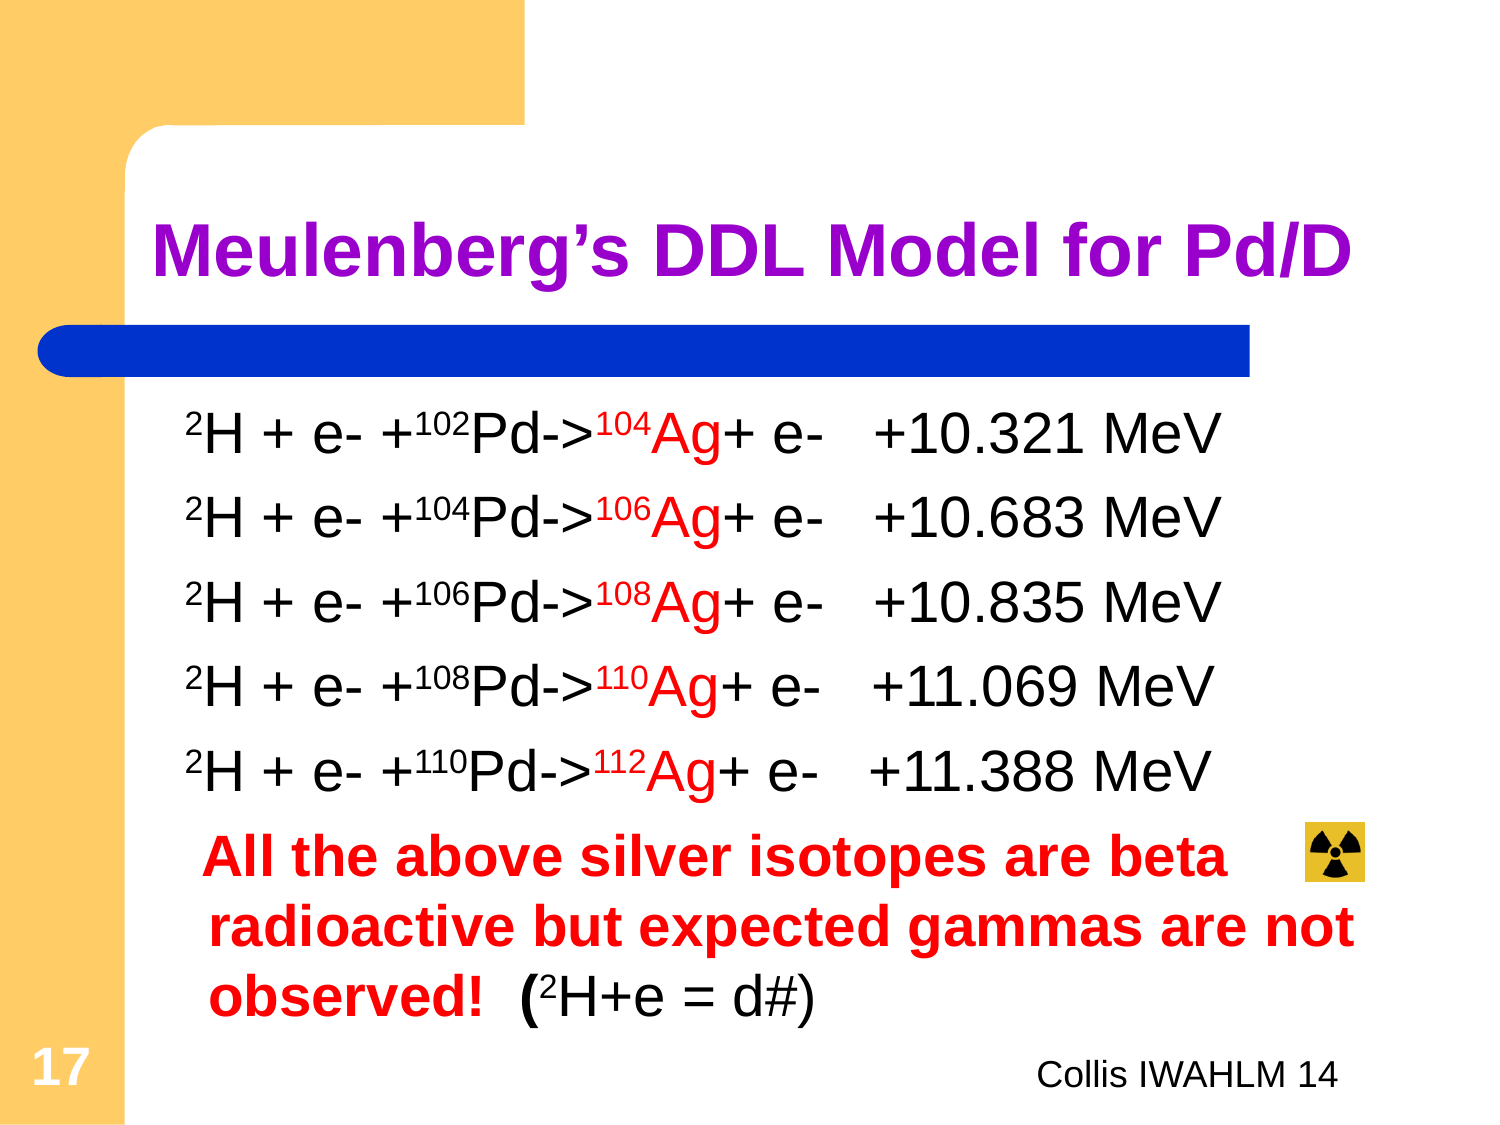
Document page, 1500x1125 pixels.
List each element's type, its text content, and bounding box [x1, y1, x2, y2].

picture [1304, 822, 1365, 882]
text_box 2H + e- +102Pd->104Ag+ e- +10.321 MeV 2H + e- +104Pd->106Ag+ e- +10.683 MeV 2H + e- +106Pd->108Ag+ e- +10.835 MeV 2H + e- +108Pd->110Ag+ e- +11.069 MeV 2H + e- +110Pd->112Ag+ e- +11.388 MeV All the above silver isotopes are beta radioactive but expected gammas are not observed! (2H+e = d#) [137, 387, 1400, 1024]
text_box Meulenberg’s DDL Model for Pd/D [136, 136, 1413, 301]
text_box 17 [13, 1023, 111, 1105]
footer Collis IWAHLM 14 [949, 1024, 1426, 1103]
